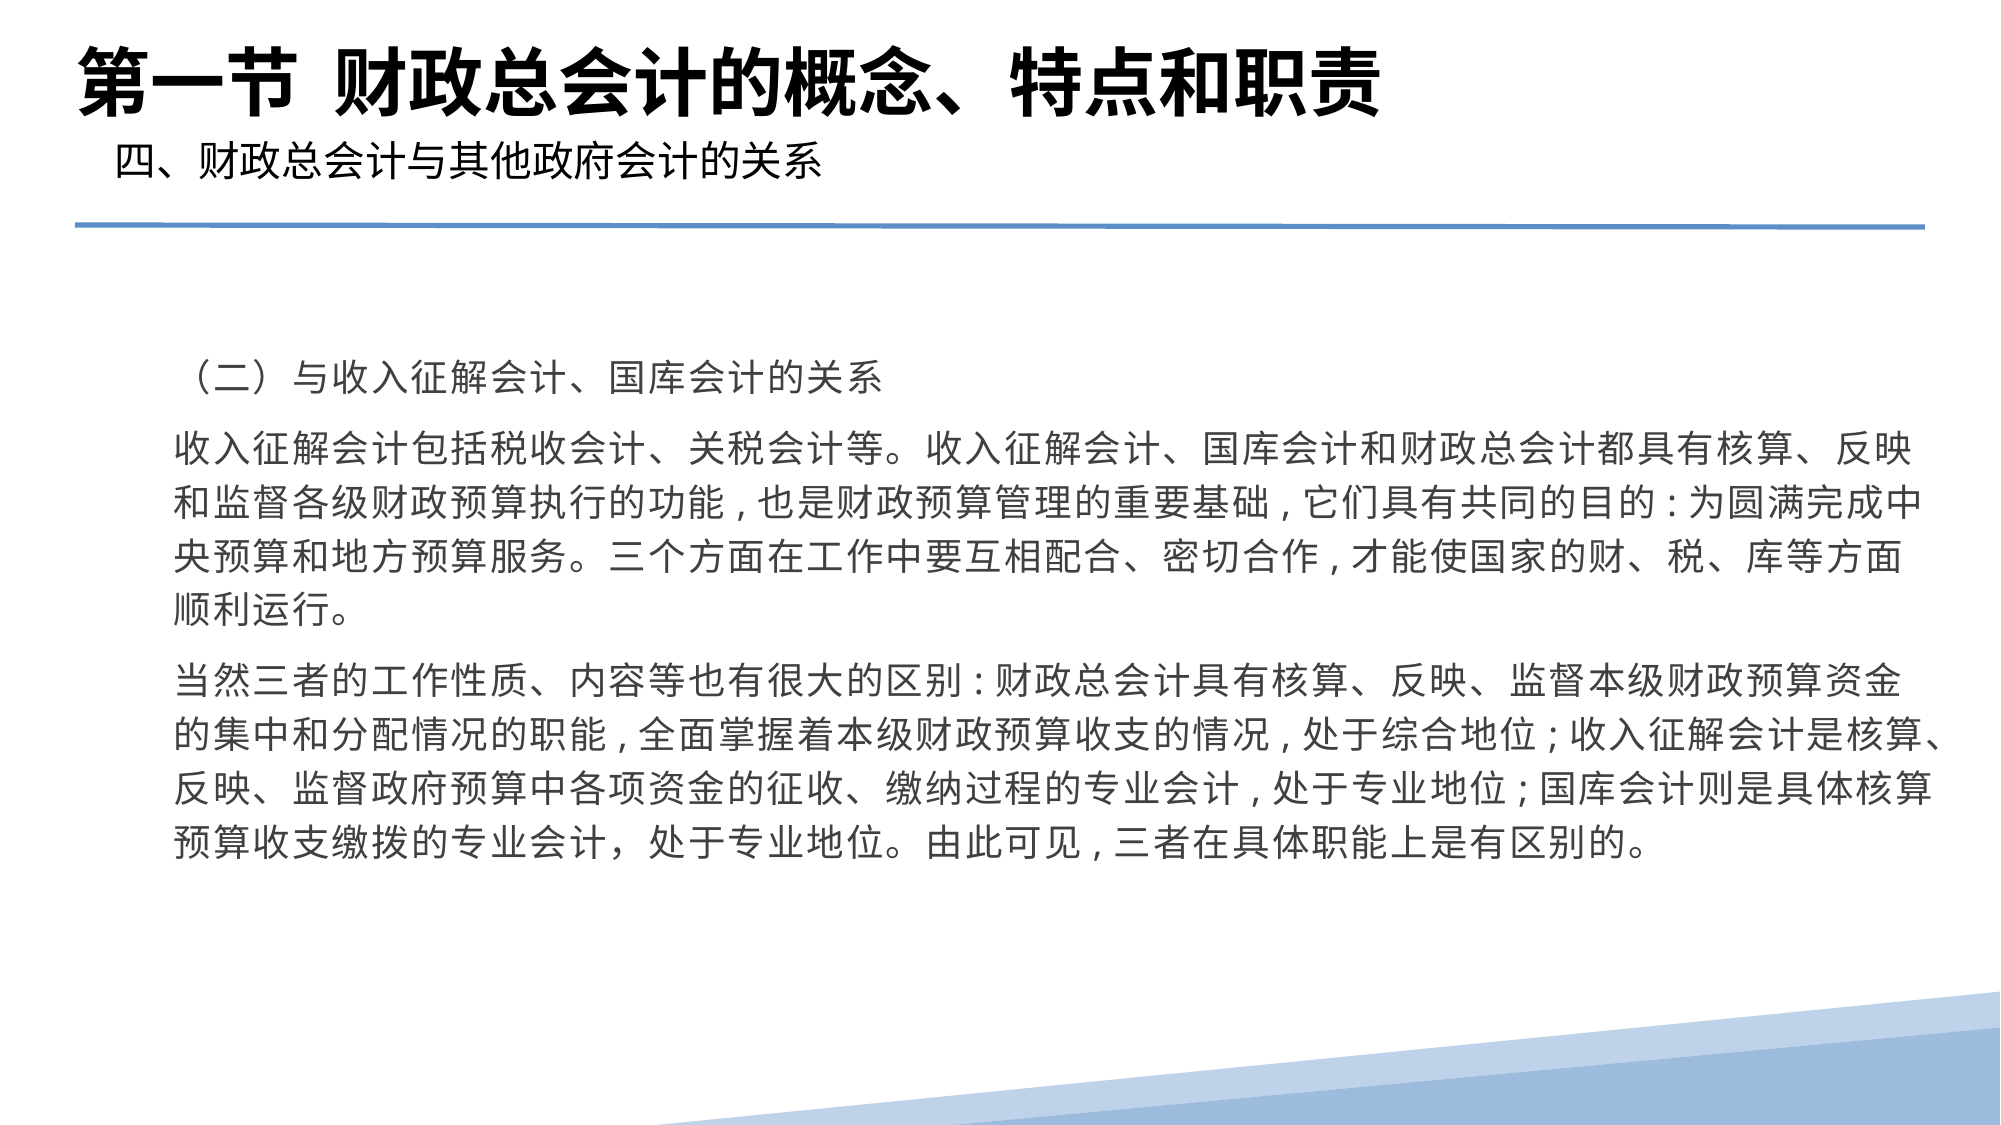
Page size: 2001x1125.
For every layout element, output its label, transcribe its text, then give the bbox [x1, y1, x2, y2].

text_box 第一节 财政总会计的概念、特点和职责 [75, 24, 1925, 125]
text_box （二）与收入征解会计、国库会计的关系 收入征解会计包括税收会计、关税会计等。收入征解会计、国库会计和财政总会计都具有核算、反映和监督各级财政预算执行的功能,也是财政预算管理的重要基础,它们具有共同的目的:为圆满完成中央预算和地方预算服务。三个方面在工作中要互相配合、密切合作,才能使国家的财、税、库等方面顺利运行。 当然三者的工作性质、内容等也有很大的区别:财政总会计具有核算、反映、监督本级财政预算资金的集中和分配情况的职能,全面掌握着本级财政预算收支的情况,处于综合地位;收入征解会计是核算、反映、监督政府预算中各项资金的征收、缴纳过程的专业会计,处于专业地位;国库会计则是具体核算预算收支缴拨的专业会计，处于专业地位。由此可见,三者在具体职能上是有区别的。 [163, 326, 1953, 1024]
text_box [74, 224, 1925, 228]
text_box 四、财政总会计与其他政府会计的关系 [114, 124, 1925, 200]
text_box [656, 991, 2000, 1125]
